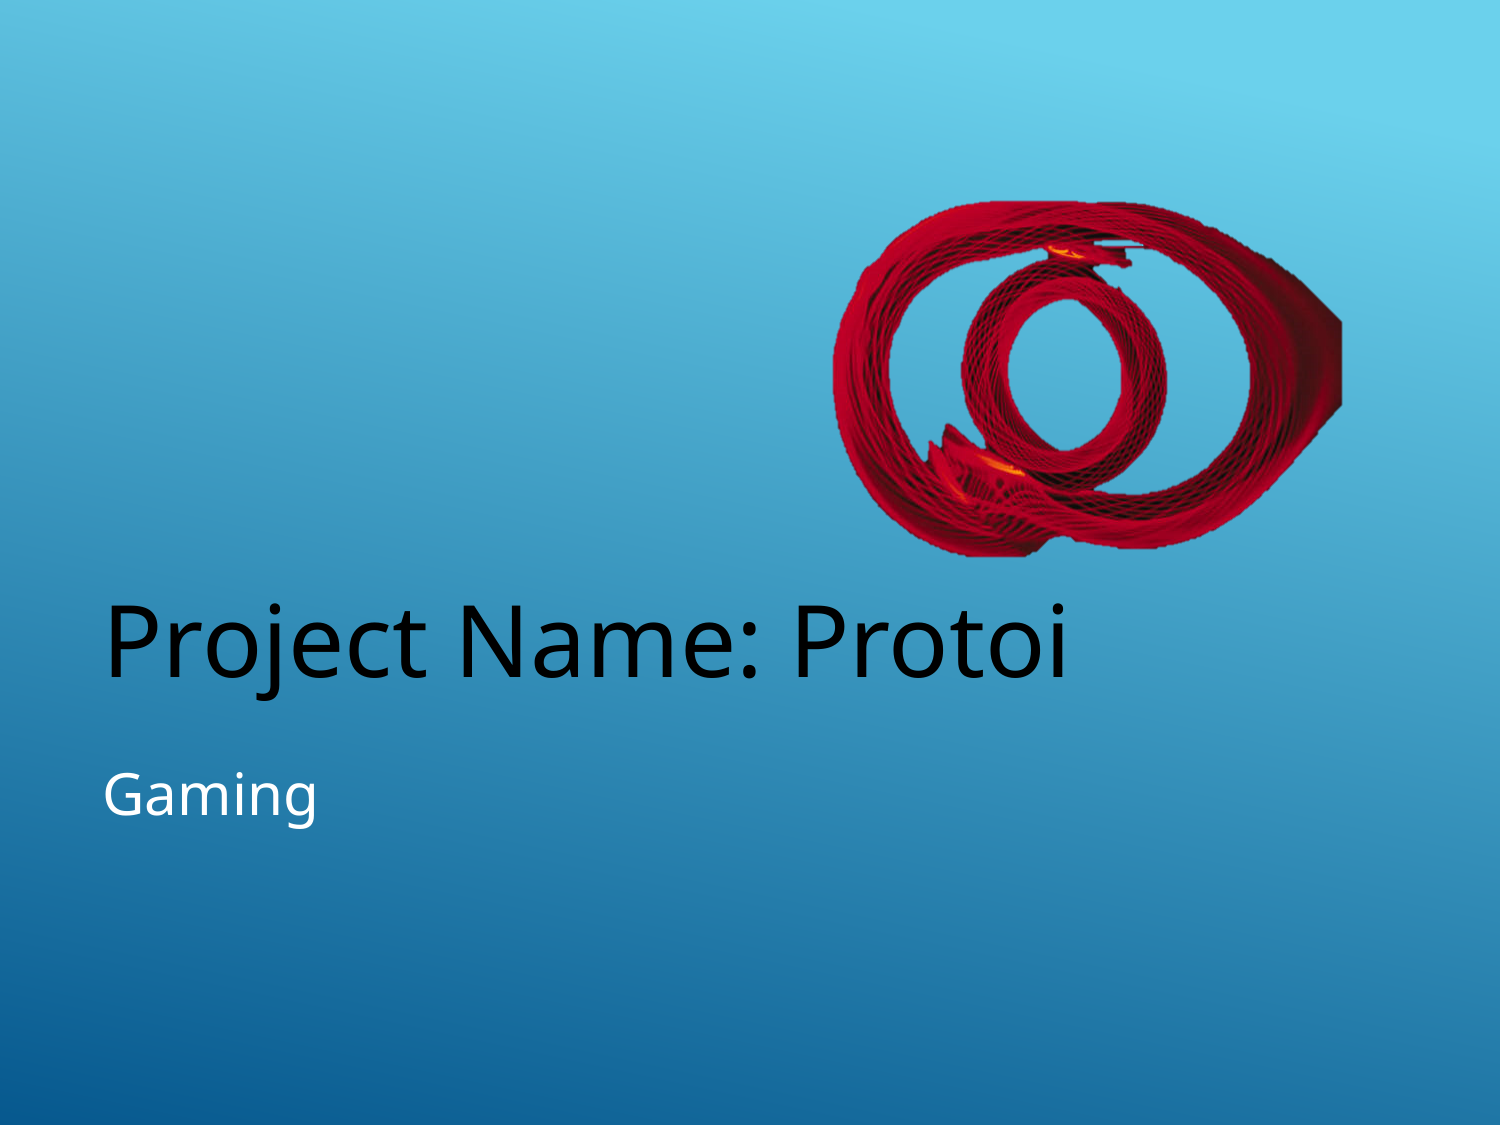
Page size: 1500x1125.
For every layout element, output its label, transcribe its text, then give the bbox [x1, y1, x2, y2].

list Gaming [87, 736, 1138, 988]
picture [749, 162, 1351, 560]
title Project Name: Protoi [87, 324, 1138, 706]
